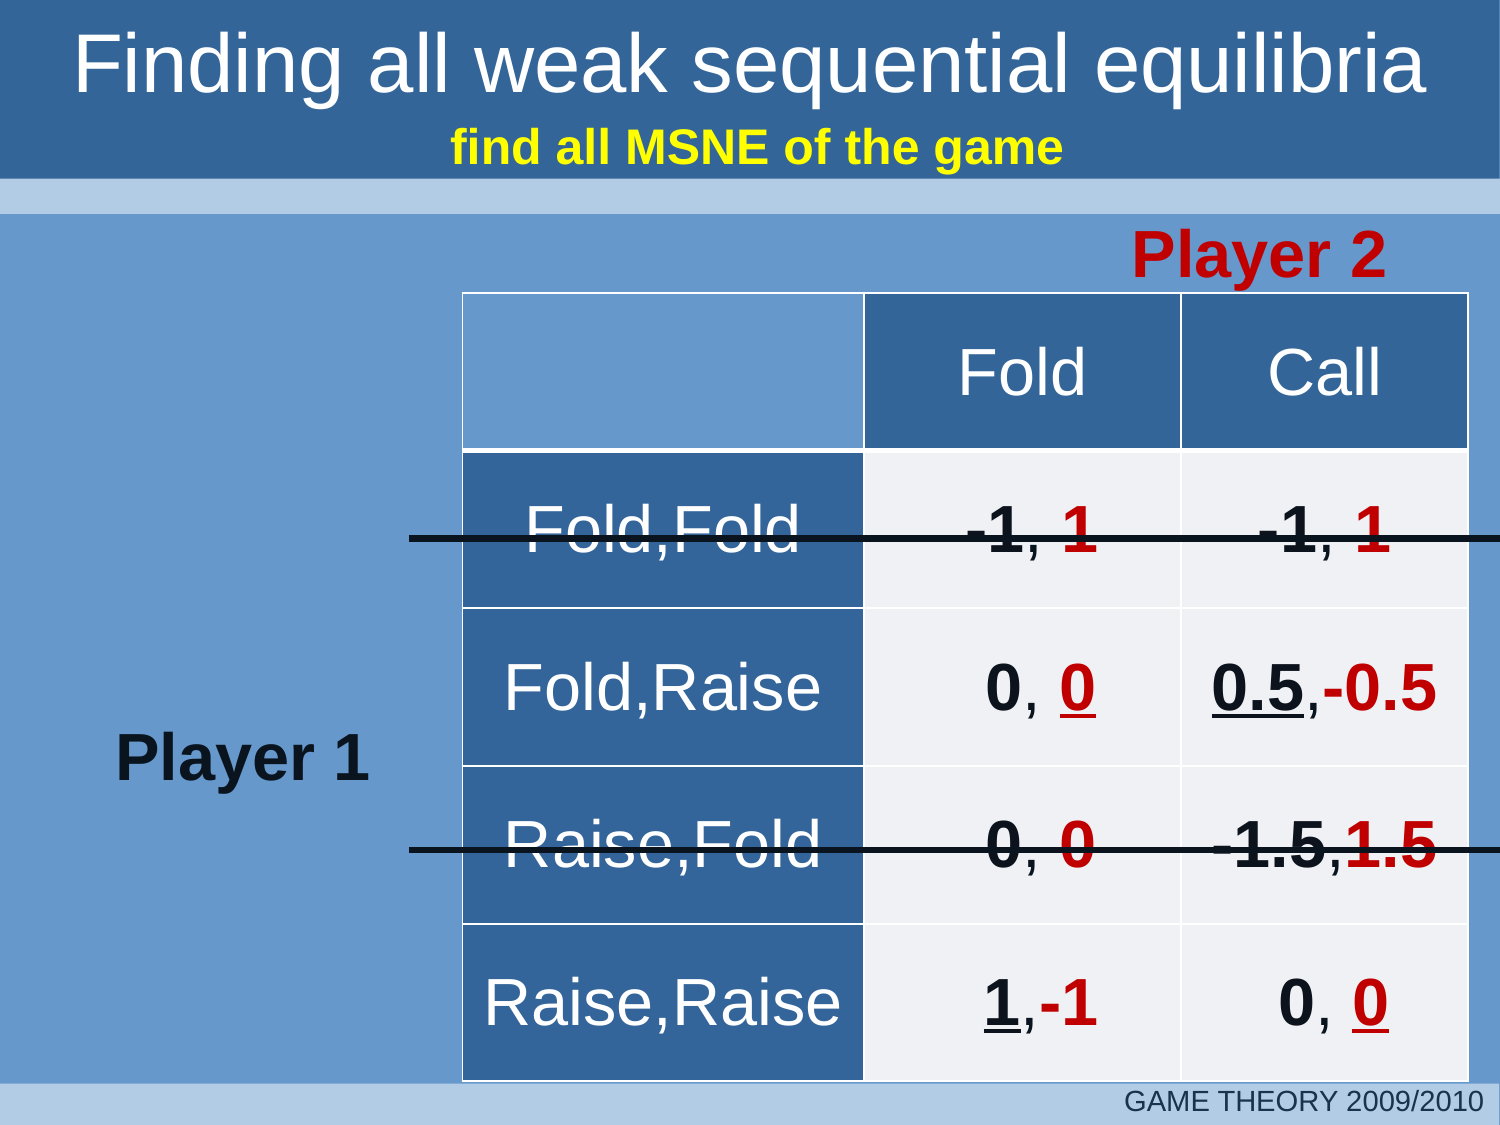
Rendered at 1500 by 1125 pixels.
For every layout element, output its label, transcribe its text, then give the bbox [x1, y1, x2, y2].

table_header Fold [865, 294, 1180, 448]
table_cell 0, 0 [865, 767, 1180, 847]
table_cell Raise,Fold [463, 767, 863, 847]
table_header Call [1182, 298, 1467, 448]
text_box find all MSNE of the game [435, 107, 1080, 182]
table_cell Raise,Raise [463, 925, 863, 1080]
table_cell -1, 1 [865, 546, 1180, 607]
table_cell Raise,Fold [463, 859, 863, 923]
text_box Player 2 [1019, 203, 1500, 298]
table_cell -1.5,1.5 [1182, 859, 1467, 923]
table_cell -1, 1 [1182, 453, 1467, 535]
table_cell 1,-1 [865, 925, 1180, 1080]
table_cell Fold,Fold [463, 546, 863, 607]
table_cell 0, 0 [865, 859, 1180, 923]
table_cell -1.5,1.5 [1182, 767, 1467, 847]
table_cell Fold,Fold [463, 453, 863, 535]
table_cell -1, 1 [1182, 546, 1467, 607]
table_cell 0, 0 [1182, 925, 1467, 1075]
table_cell 0.5,-0.5 [1182, 609, 1467, 765]
table_cell 0, 0 [865, 609, 1180, 765]
table_header [463, 294, 863, 448]
text_box GAME THEORY 2009/2010 [1109, 1075, 1500, 1125]
table_cell Fold,Raise [463, 609, 863, 765]
table_cell -1, 1 [865, 453, 1180, 535]
text_box Player 1 [0, 706, 487, 801]
title Finding all weak sequential equilibria [0, 0, 1500, 119]
